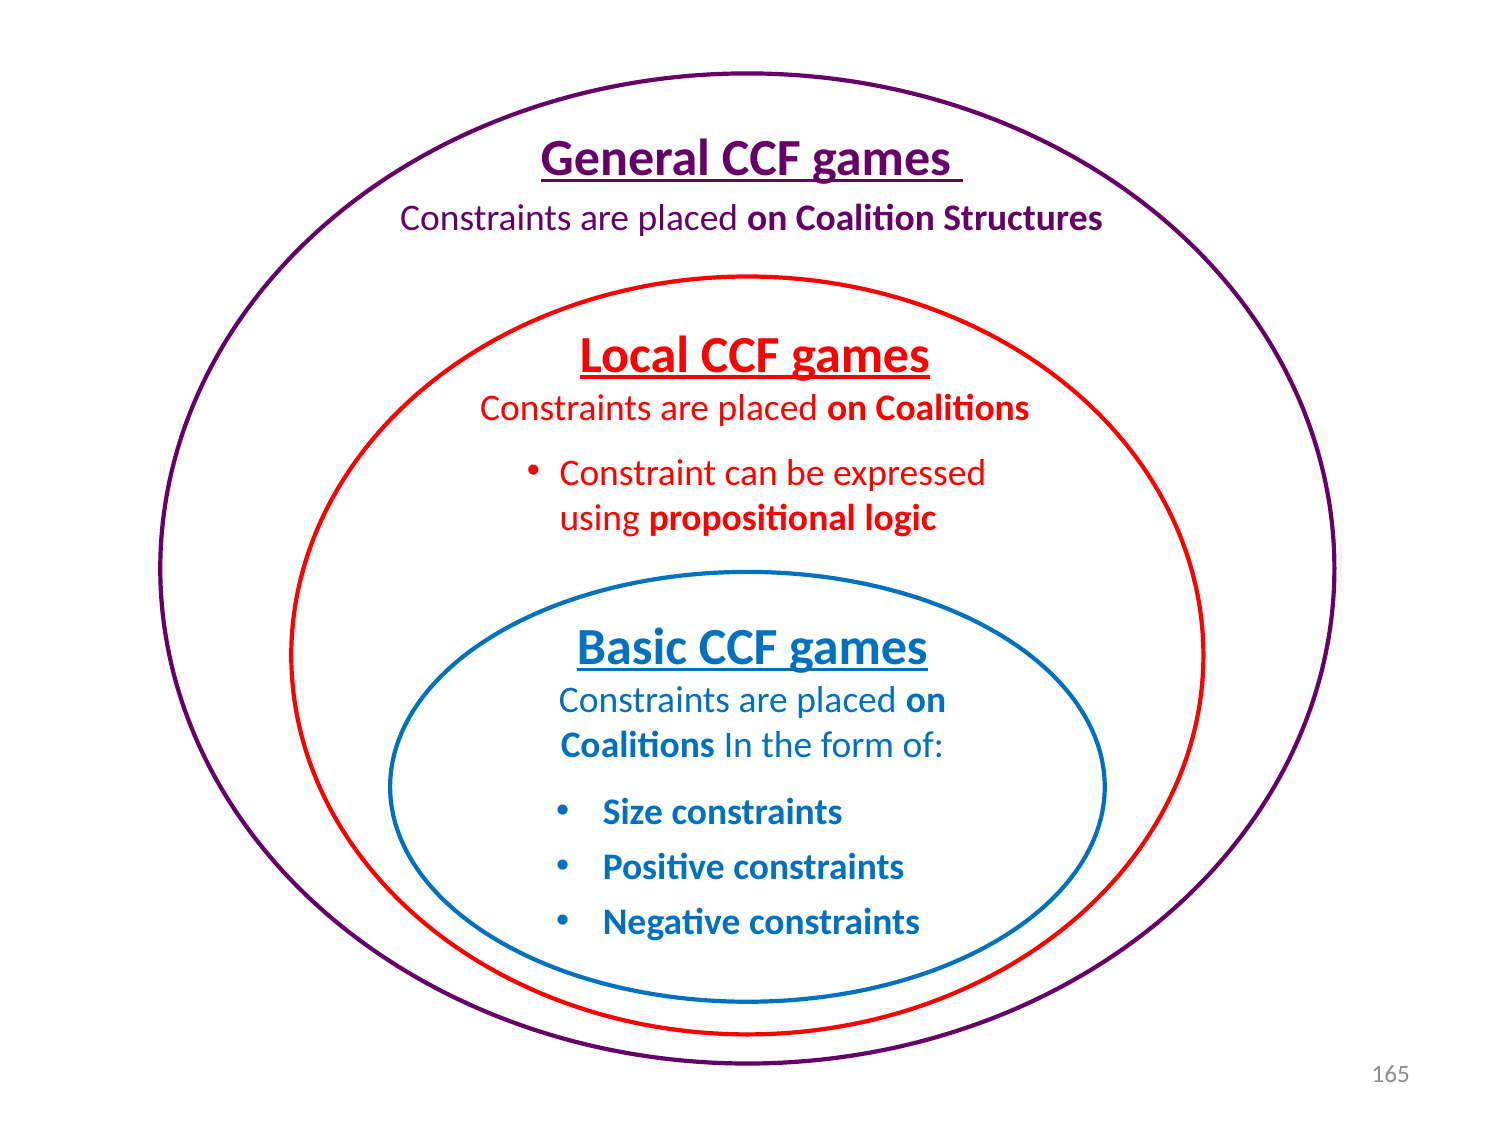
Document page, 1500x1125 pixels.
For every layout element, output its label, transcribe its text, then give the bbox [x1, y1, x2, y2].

text_box [388, 621, 1107, 1004]
slide_number 165 [1074, 1042, 1425, 1103]
text_box [532, 274, 963, 319]
text_box [534, 569, 961, 612]
text_box [289, 352, 1206, 1037]
text_box General CCF games Constraints are placed on Coalition Structures [310, 123, 1194, 239]
text_box [158, 235, 1337, 1066]
text_box Basic CCF games Constraints are placed on Coalitions In the form of: Size constraints Positive constraints Negative constraints [514, 612, 991, 943]
text_box Local CCF games Constraints are placed on Coalitions Constraint can be expressed using propositional logic [470, 319, 1040, 538]
text_box [485, 71, 1009, 123]
